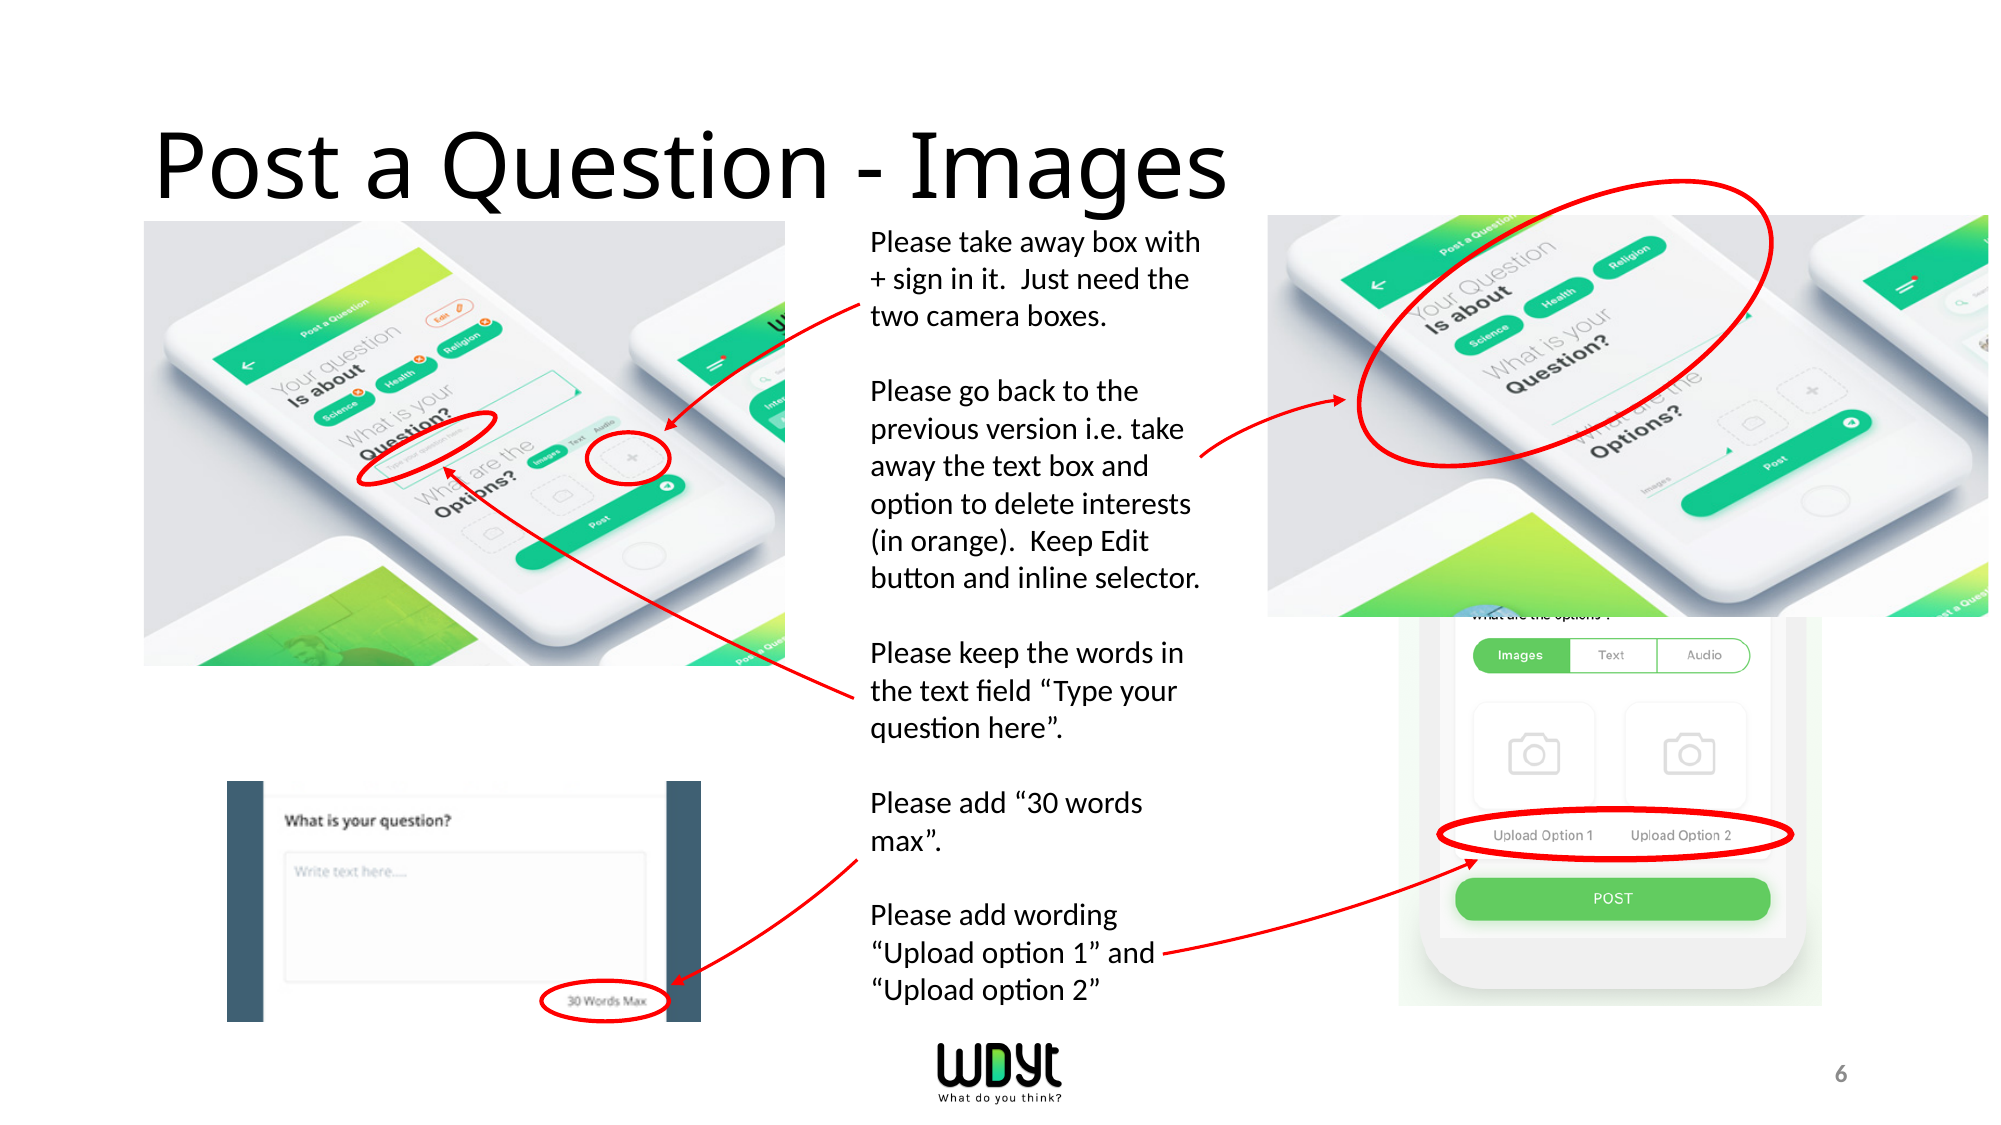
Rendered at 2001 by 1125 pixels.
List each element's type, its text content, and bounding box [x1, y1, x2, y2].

text_box [1162, 834, 1398, 955]
text_box [1542, 180, 1766, 215]
picture [226, 780, 701, 1022]
text_box Please take away box with + sign in it. Just need the two camera boxes. Please go back to the previous version i.e. take away the text box and option to delete interests (in orange). Keep Edit button and inline selector. Please keep the words in the text field “Type your question here”. Please add “30 words max”. Please add wording “Upload option 1” and “Upload option 2” [855, 213, 1224, 1015]
text_box [1199, 419, 1267, 458]
picture [1267, 215, 1989, 1006]
text_box [779, 597, 855, 699]
picture [925, 1015, 1075, 1125]
text_box [701, 859, 858, 971]
text_box [785, 303, 861, 400]
slide_number 6 [1412, 1042, 1863, 1103]
title Post a Question - Images [137, 59, 1863, 278]
picture [143, 213, 785, 666]
